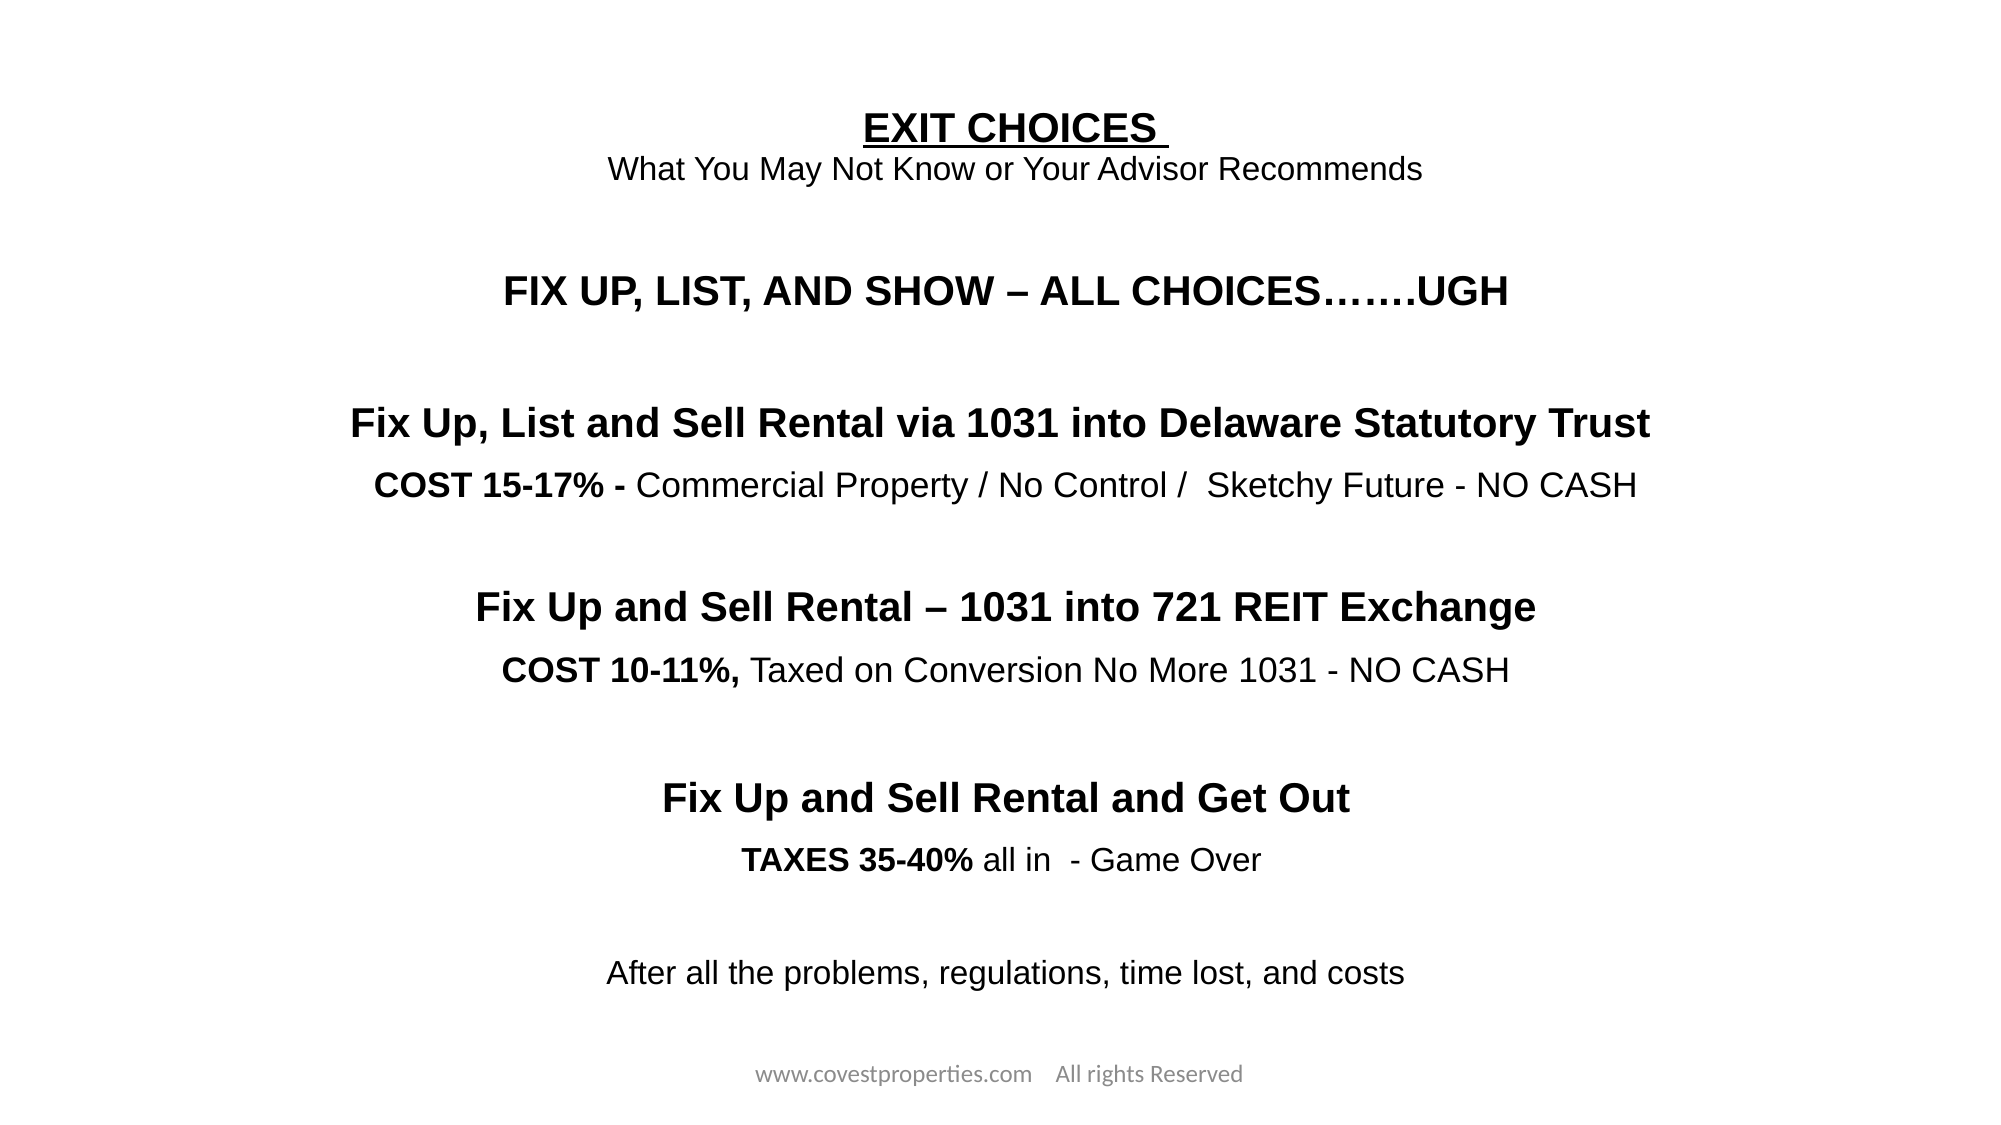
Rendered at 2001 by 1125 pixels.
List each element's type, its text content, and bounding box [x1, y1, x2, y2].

subtitle FIX UP, LIST, AND SHOW – ALL CHOICES…….UGH Fix Up, List and Sell Rental via 1031 into Delaware Statutory Trust COST 15-17% - Commercial Property / No Control / Sketchy Future - NO CASH Fix Up and Sell Rental – 1031 into 721 REIT Exchange COST 10-11%, Taxed on Conversion No More 1031 - NO CASH Fix Up and Sell Rental and Get Out TAXES 35-40% all in - Game Over After all the problems, regulations, time lost, and costs [194, 191, 1819, 1032]
title EXIT CHOICES What You May Not Know or Your Advisor Recommends [281, 93, 1750, 191]
footer www.covestproperties.com All rights Reserved [662, 1042, 1338, 1103]
